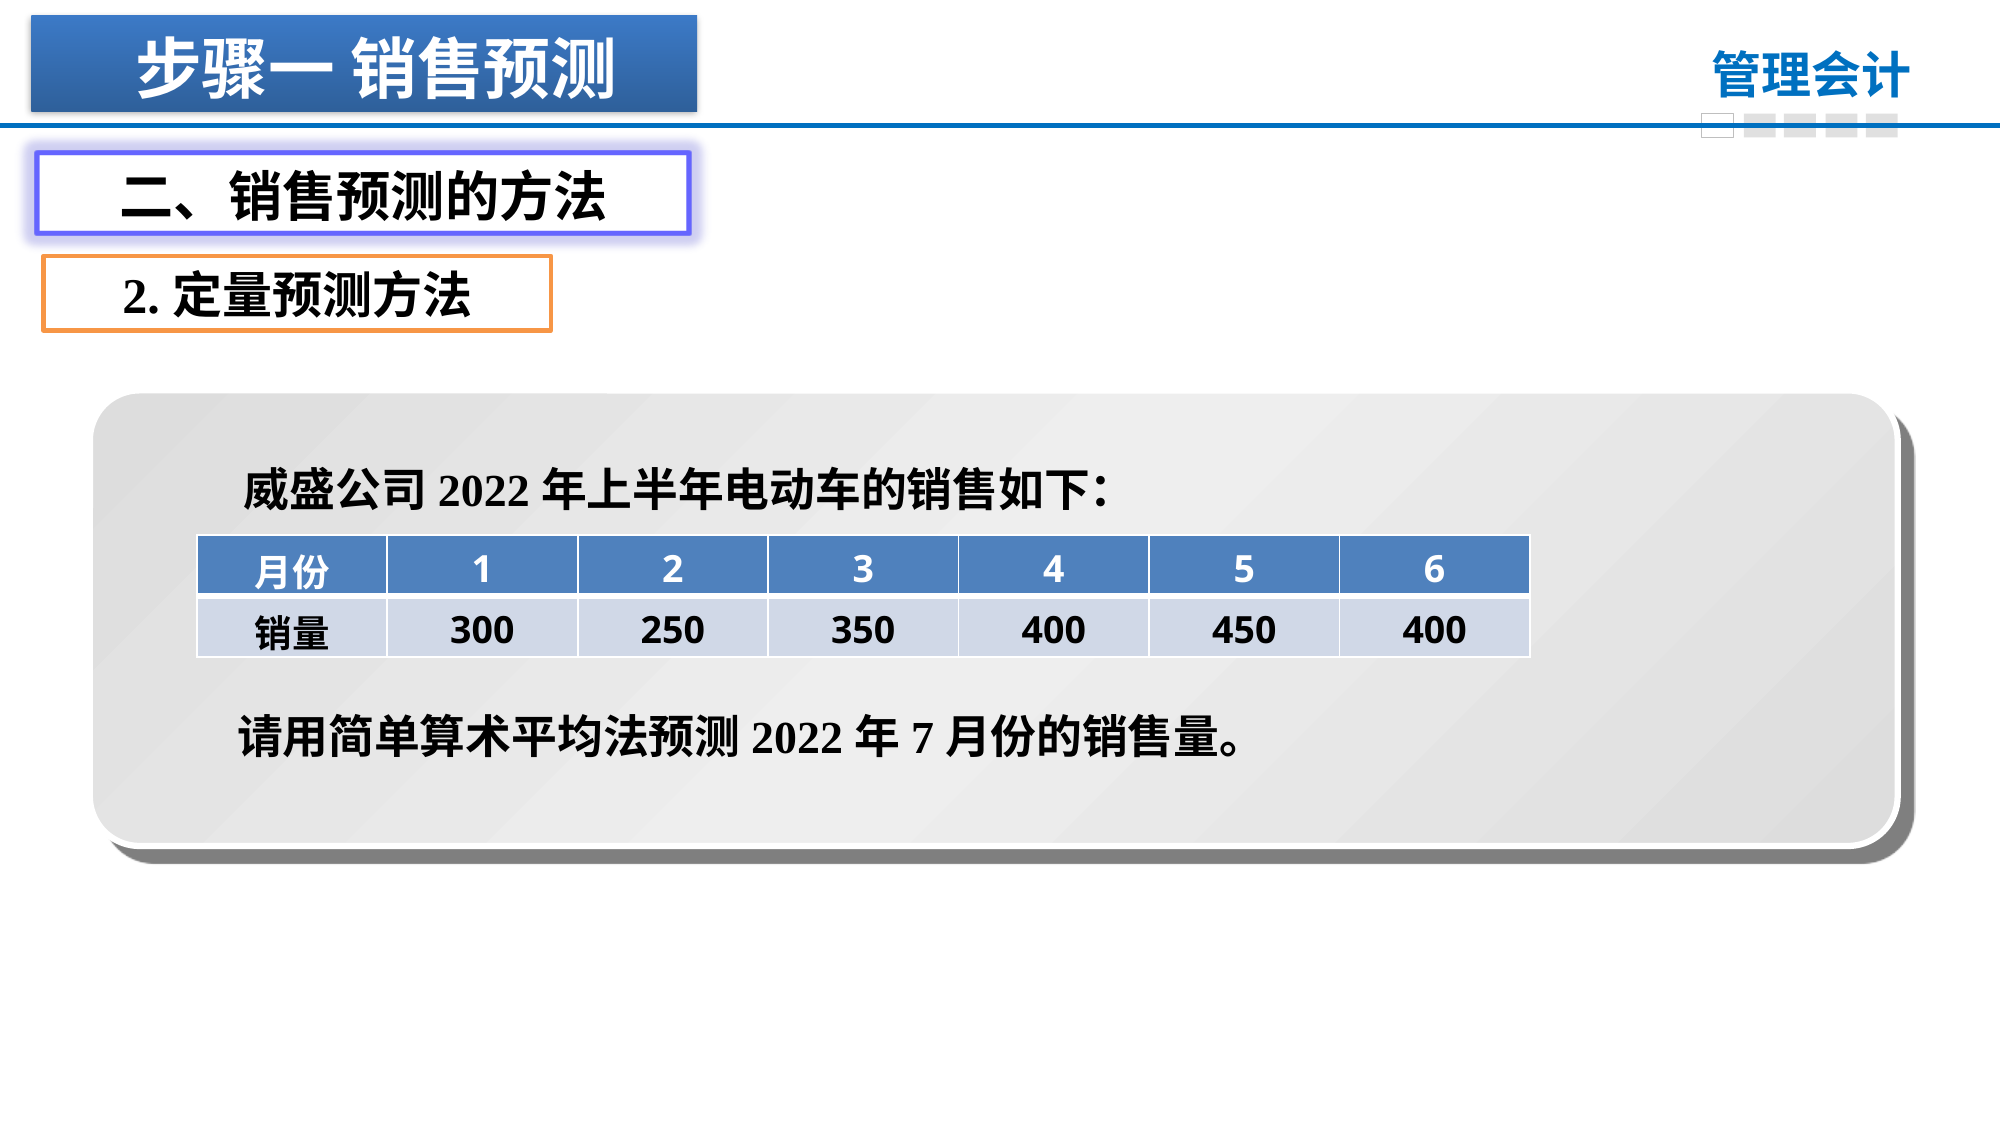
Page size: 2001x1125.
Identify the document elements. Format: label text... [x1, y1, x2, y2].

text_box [31, 14, 698, 117]
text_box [7, 125, 719, 261]
text_box 2.定量预测方法 [41, 269, 553, 333]
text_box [89, 390, 1898, 847]
